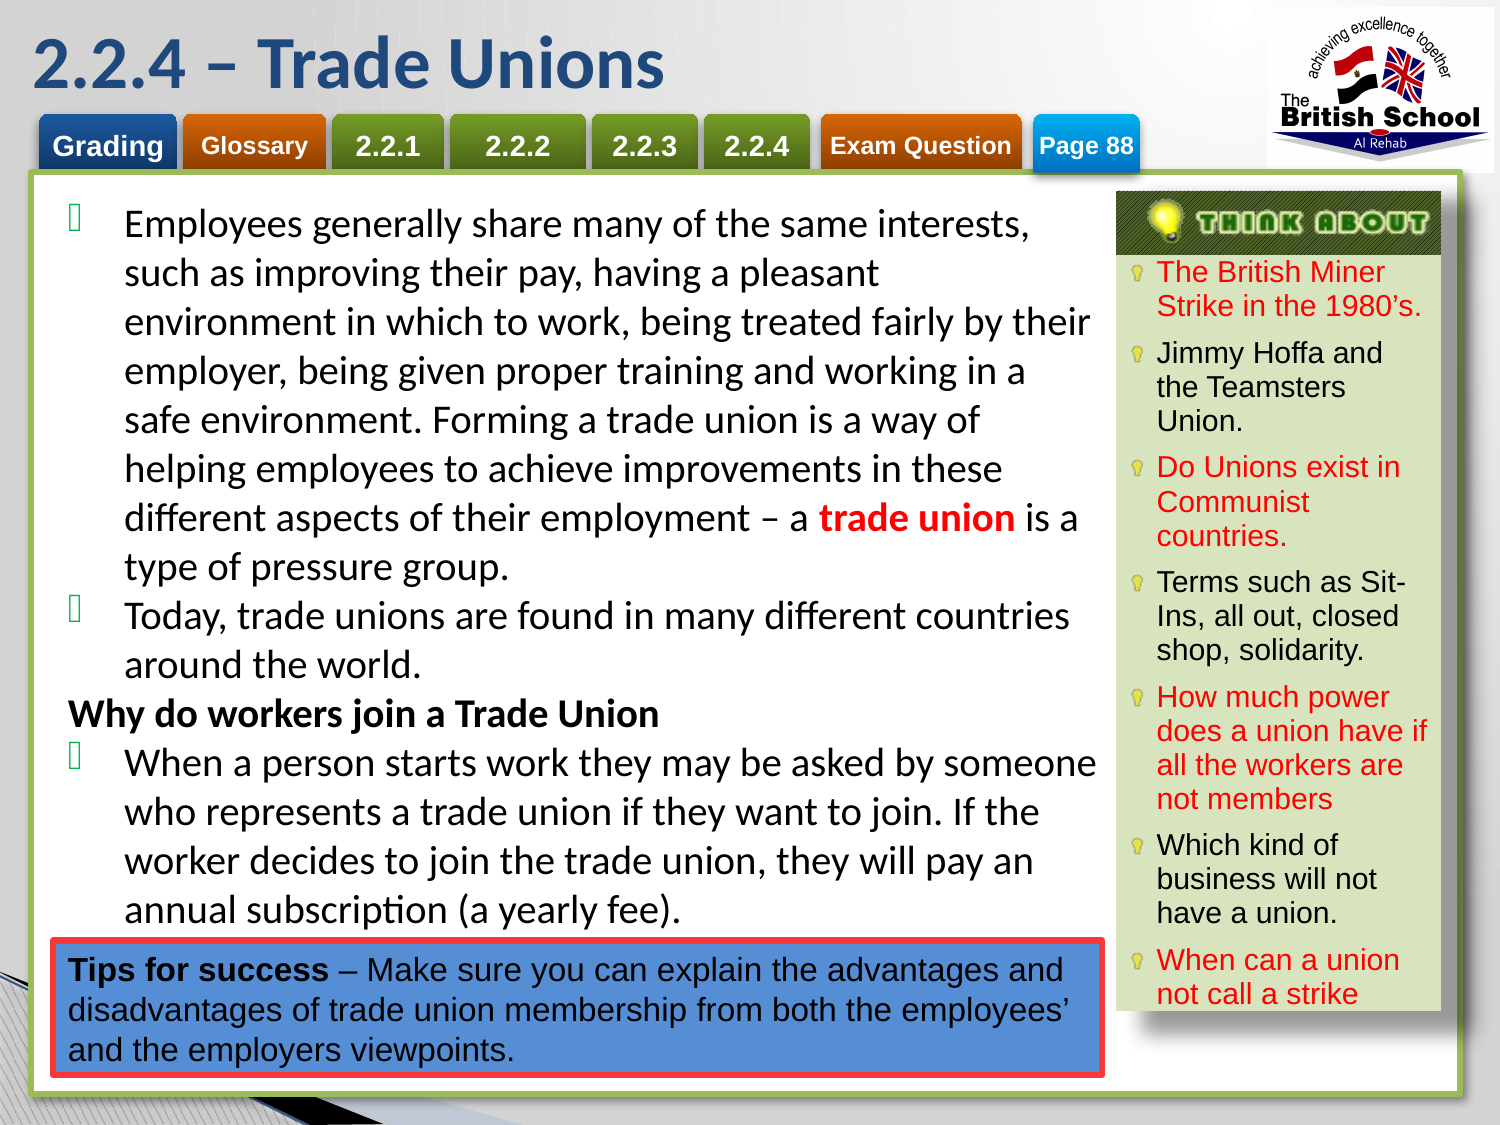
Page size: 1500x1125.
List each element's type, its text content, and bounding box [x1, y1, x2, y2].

table_header [1117, 191, 1441, 255]
picture [1146, 195, 1435, 248]
picture [1127, 261, 1146, 283]
picture [1127, 456, 1146, 478]
picture [1127, 342, 1146, 364]
picture [281, 1114, 303, 1125]
picture [1127, 949, 1146, 971]
title 2.2.4 – Trade Unions [17, 7, 1235, 110]
picture [1267, 7, 1495, 173]
table_cell The British Miner Strike in the 1980’s. Jimmy Hoffa and the Teamsters Union. Do Unions exist in Communist countries. Terms such as Sit-Ins, all out, closed shop, solidarity. How much power does a union have if all the workers are not members Which kind of business will not have a union. When can a union not call a strike [1116, 255, 1441, 1011]
picture [1127, 571, 1146, 593]
text_box Tips for success – Make sure you can explain the advantages and disadvantages of trade union membership from both the employees’ and the employers viewpoints. [53, 940, 1102, 1075]
picture [1127, 834, 1146, 856]
text_box Page 88 [1033, 114, 1140, 173]
text_box Employees generally share many of the same interests, such as improving their pay, having a pleasant environment in which to work, being treated fairly by their employer, being given proper training and working in a safe environment. Forming a trade union is a way of helping employees to achieve improvements in these different aspects of their employment – a trade union is a type of pressure group. Today, trade unions are found in many different countries around the world. Why do workers join a Trade Union When a person starts work they may be asked by someone who represents a trade union if they want to join. If the worker decides to join the trade union, they will pay an annual subscription (a yearly fee). [53, 189, 1117, 939]
picture [1127, 685, 1146, 708]
